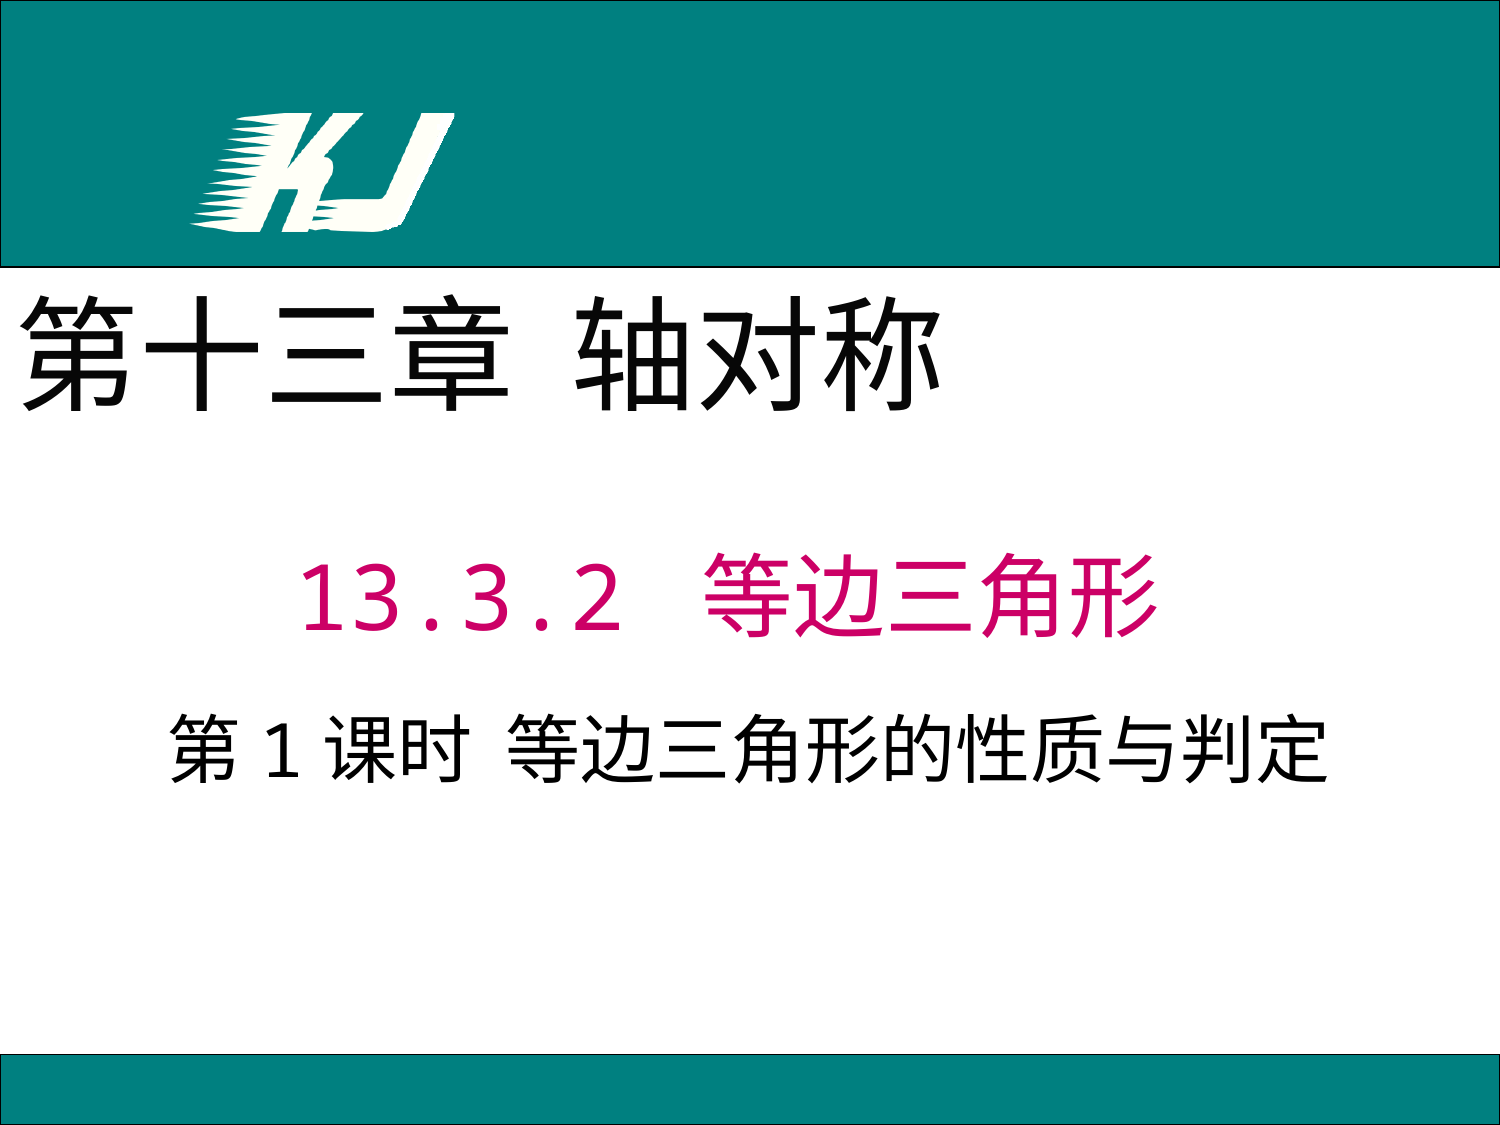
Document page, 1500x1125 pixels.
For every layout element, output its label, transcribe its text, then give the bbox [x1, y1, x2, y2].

text_box [0, 0, 1500, 268]
text_box 第1课时 等边三角形的性质与判定 [151, 695, 1346, 800]
text_box 第十三章 轴对称 [0, 269, 1459, 435]
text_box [182, 113, 455, 236]
picture [0, 268, 1500, 1054]
text_box [0, 1054, 1500, 1125]
text_box 13.3.2 等边三角形 [280, 531, 1176, 657]
